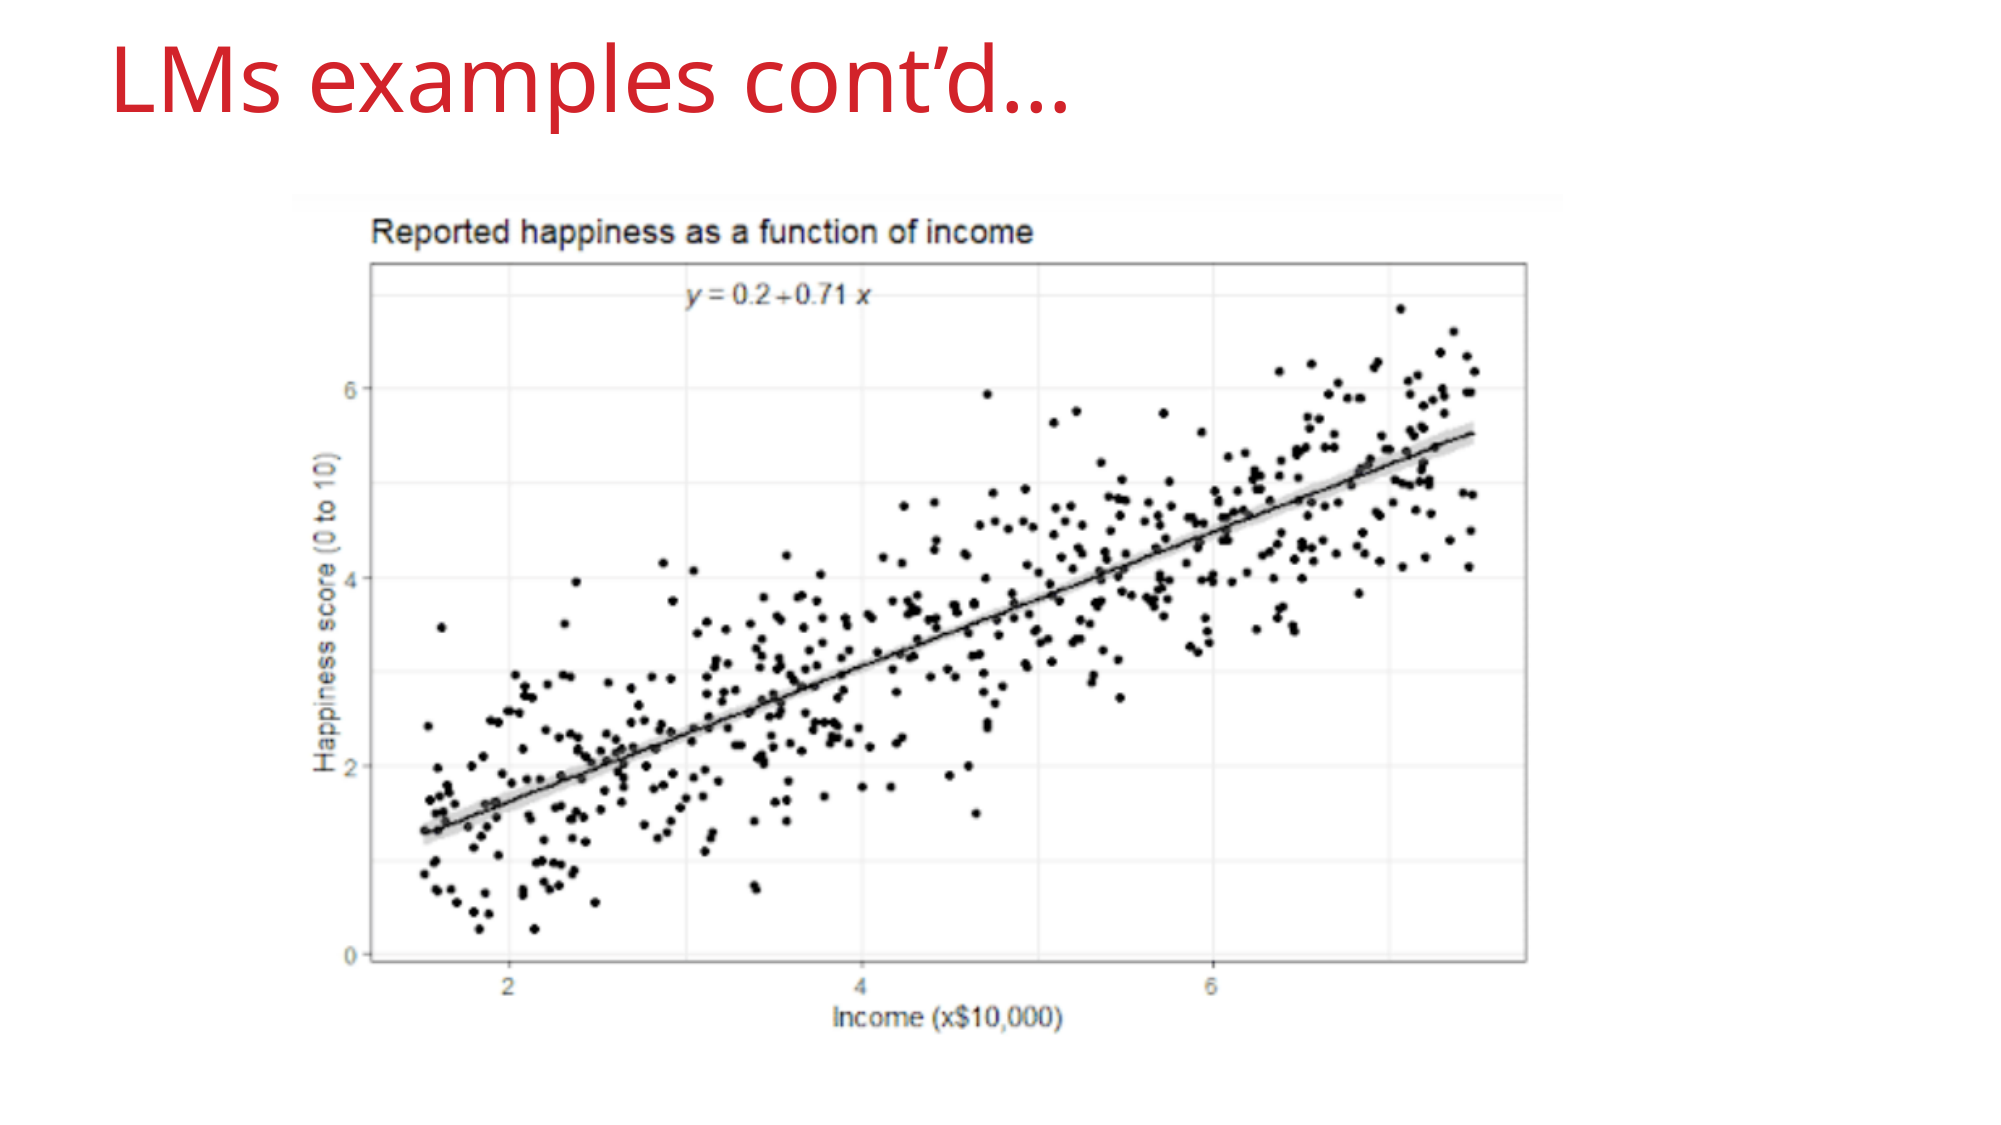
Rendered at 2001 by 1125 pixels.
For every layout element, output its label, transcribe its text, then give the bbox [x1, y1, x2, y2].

title LMs examples cont’d… [93, 0, 1863, 167]
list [292, 193, 1564, 1051]
